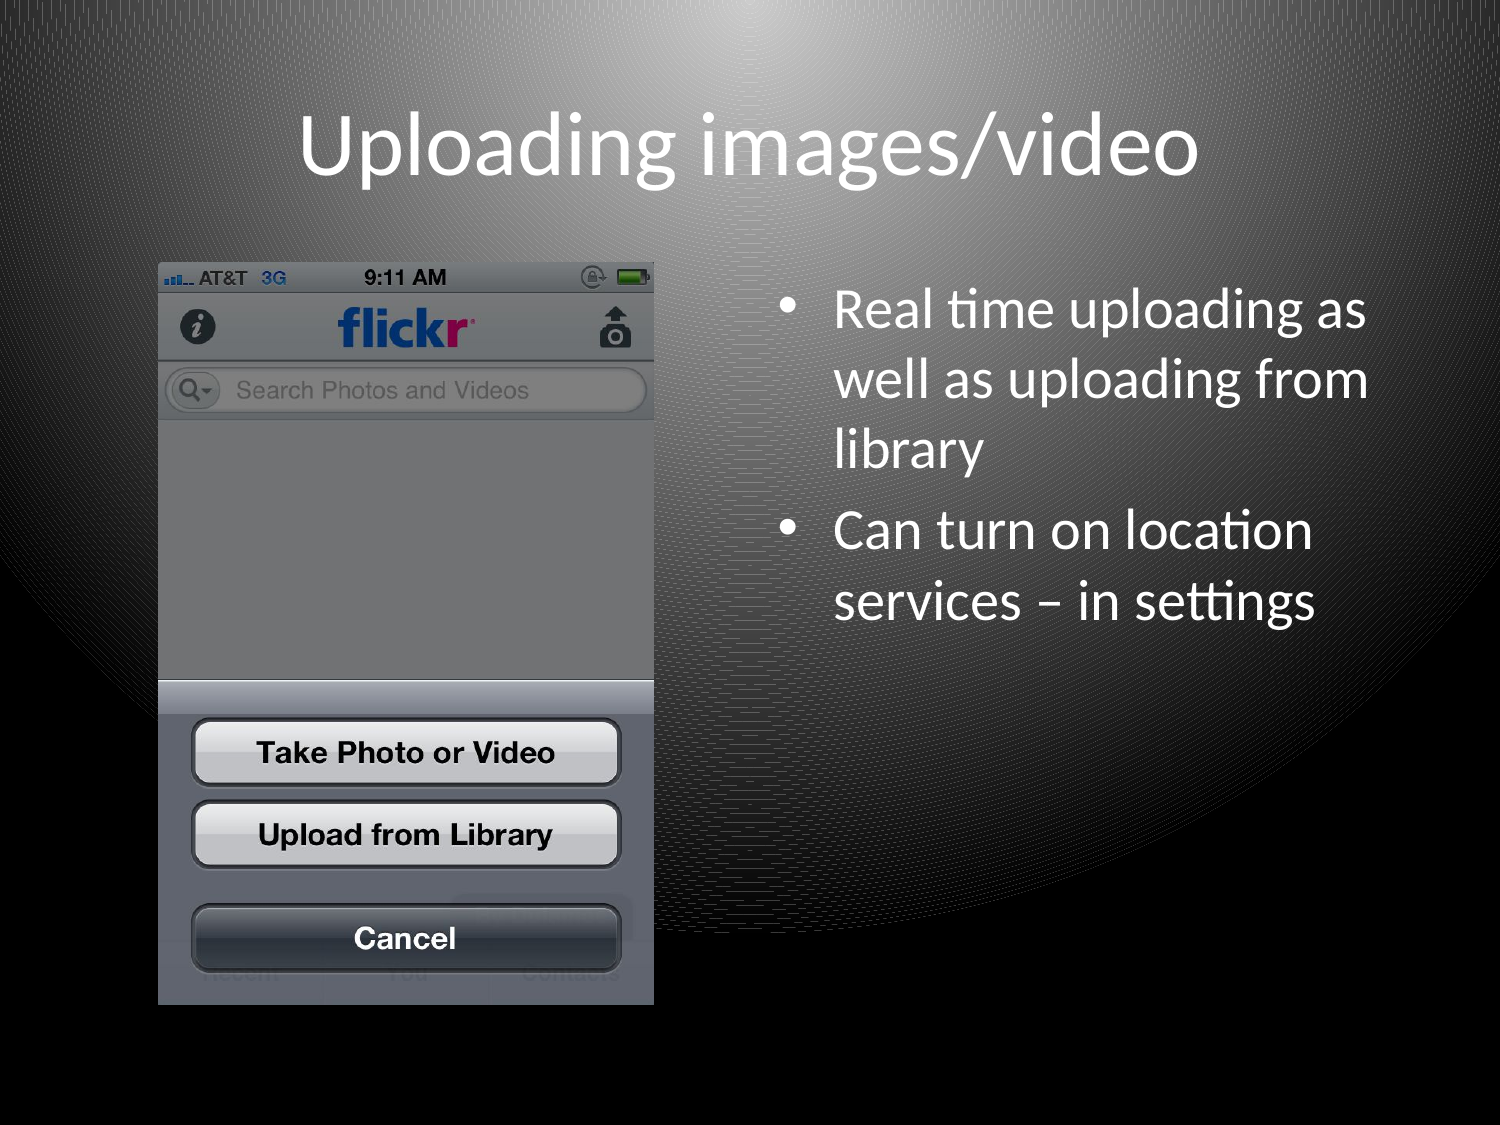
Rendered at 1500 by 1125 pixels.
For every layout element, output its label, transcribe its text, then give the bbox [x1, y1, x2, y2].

list Real time uploading as well as uploading from library Can turn on location services – in settings [762, 262, 1425, 1005]
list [158, 262, 654, 1006]
title Uploading images/video [75, 45, 1425, 233]
